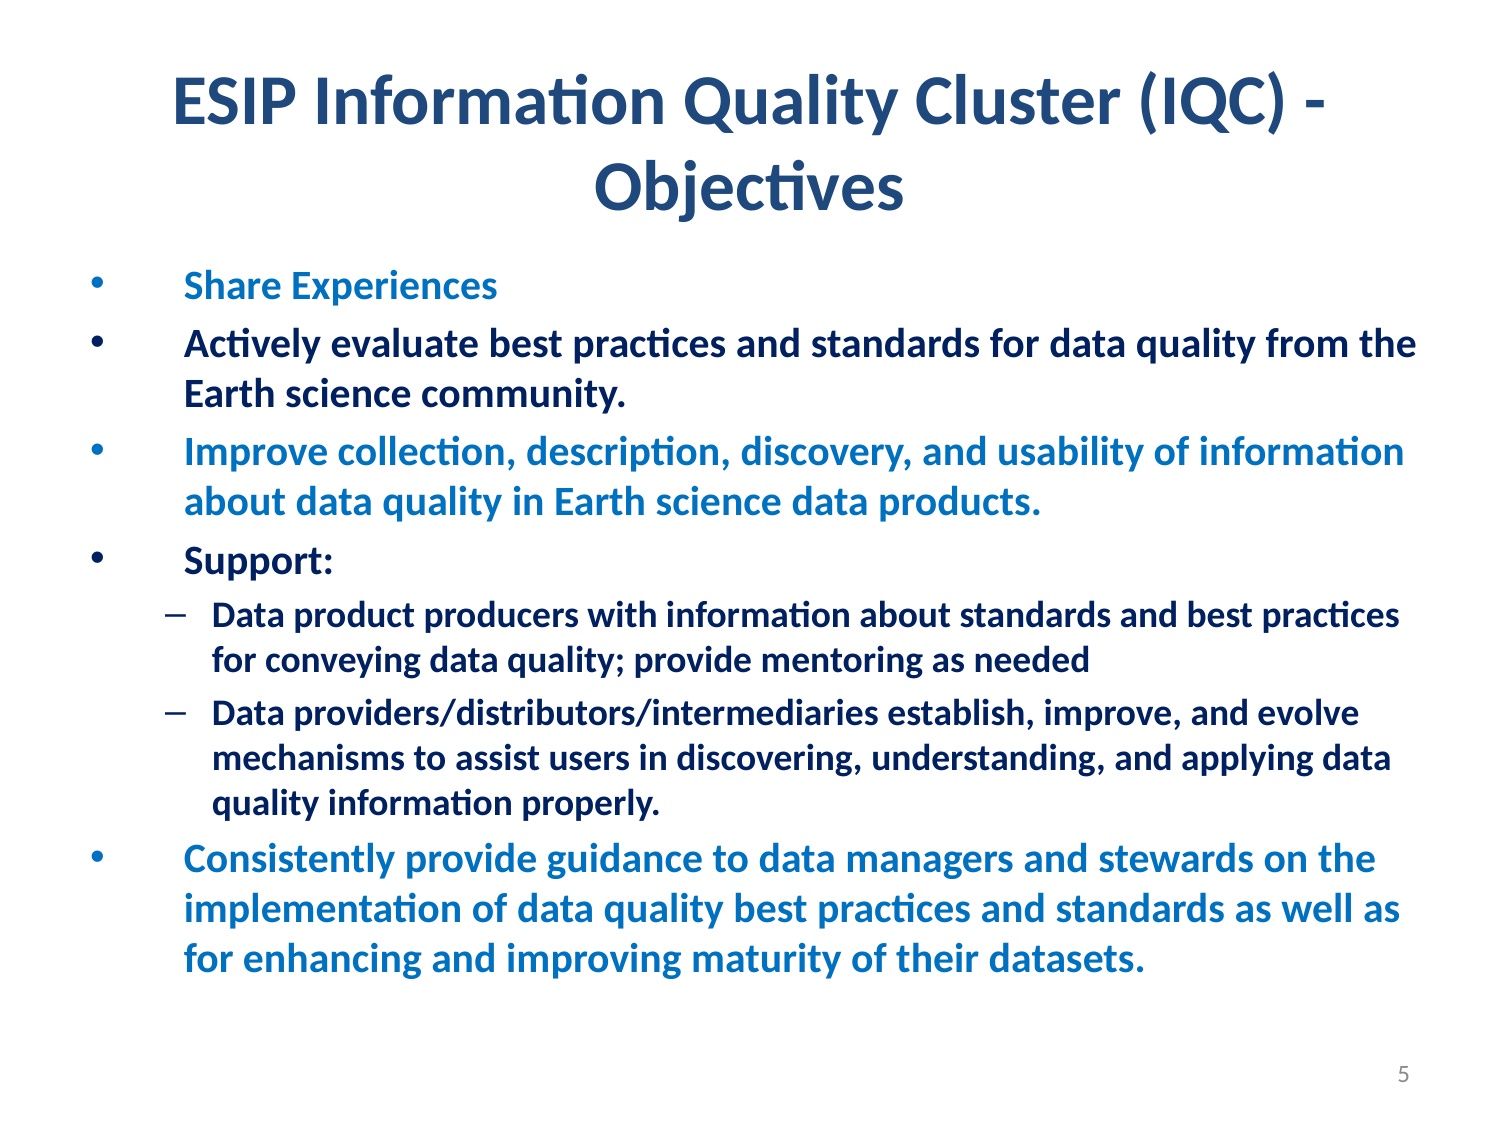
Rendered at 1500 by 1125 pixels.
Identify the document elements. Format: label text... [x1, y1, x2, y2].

list Share Experiences Actively evaluate best practices and standards for data quality from the Earth science community. Improve collection, description, discovery, and usability of information about data quality in Earth science data products. Support: Data product producers with information about standards and best practices for conveying data quality; provide mentoring as needed Data providers/distributors/intermediaries establish, improve, and evolve mechanisms to assist users in discovering, understanding, and applying data quality information properly. Consistently provide guidance to data managers and stewards on the implementation of data quality best practices and standards as well as for enhancing and improving maturity of their datasets. [75, 249, 1438, 1038]
slide_number 5 [1074, 1042, 1425, 1103]
title ESIP Information Quality Cluster (IQC) - Objectives [75, 45, 1425, 233]
